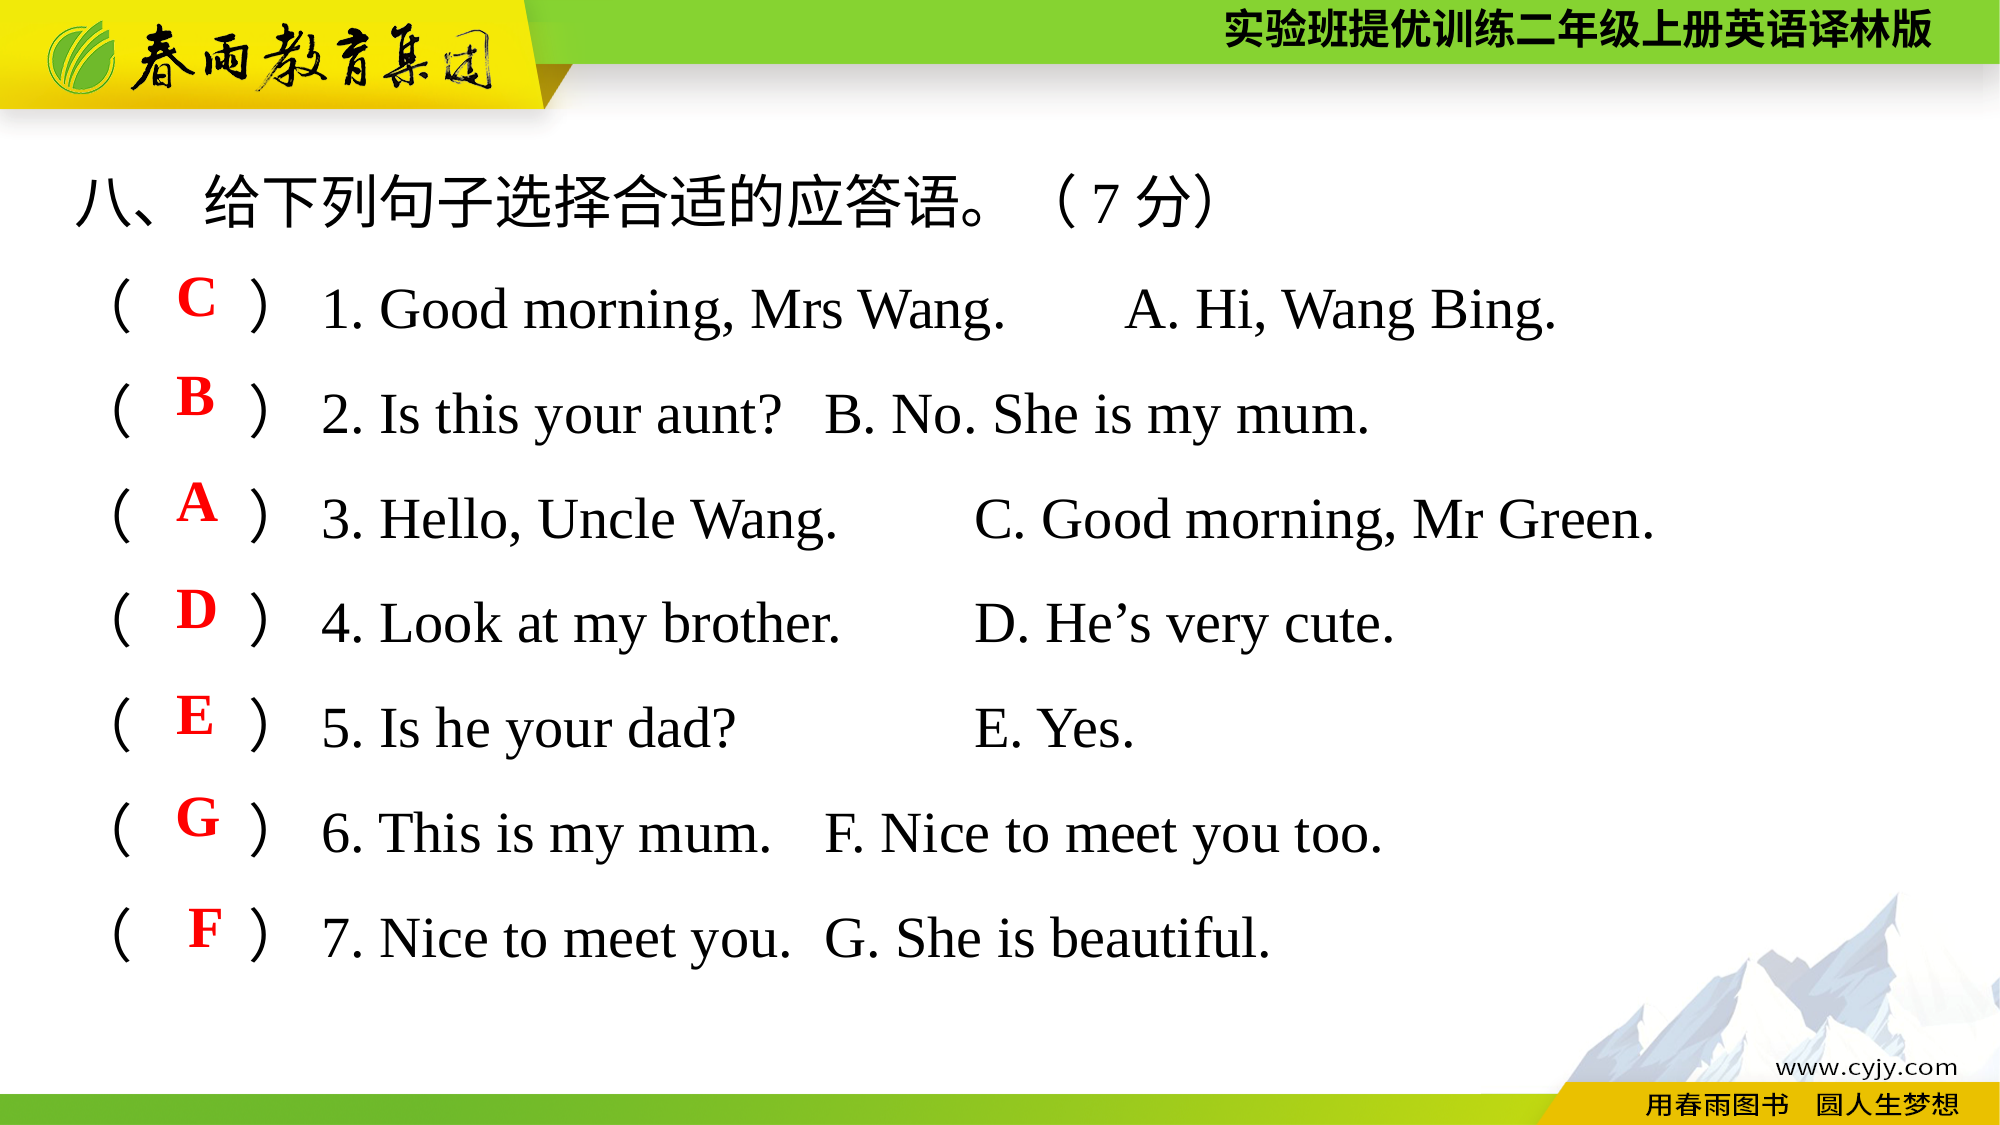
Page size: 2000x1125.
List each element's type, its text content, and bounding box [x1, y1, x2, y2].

picture [0, 0, 2000, 1125]
text_box B [161, 349, 231, 435]
text_box F [173, 881, 239, 967]
text_box A [161, 456, 234, 541]
text_box C [161, 250, 234, 336]
text_box D [161, 562, 234, 648]
text_box G [160, 770, 236, 856]
list 八、 给下列句子选择合适的应答语。（7分） （ ）1. Good morning, Mrs Wang. A. Hi, Wang Bing. （ ）2. Is this your aunt? B. No. She is my mum. （ ）3. Hello, Uncle Wang. C. Good morning, Mr Green. （ ）4. Look at my brother. D. He’s very cute. （ ）5. Is he your dad? E. Yes. （ ）6. This is my mum. F. Nice to meet you too. （ ）7. Nice to meet you. G. She is beautiful. [59, 122, 1944, 986]
text_box E [161, 668, 231, 754]
